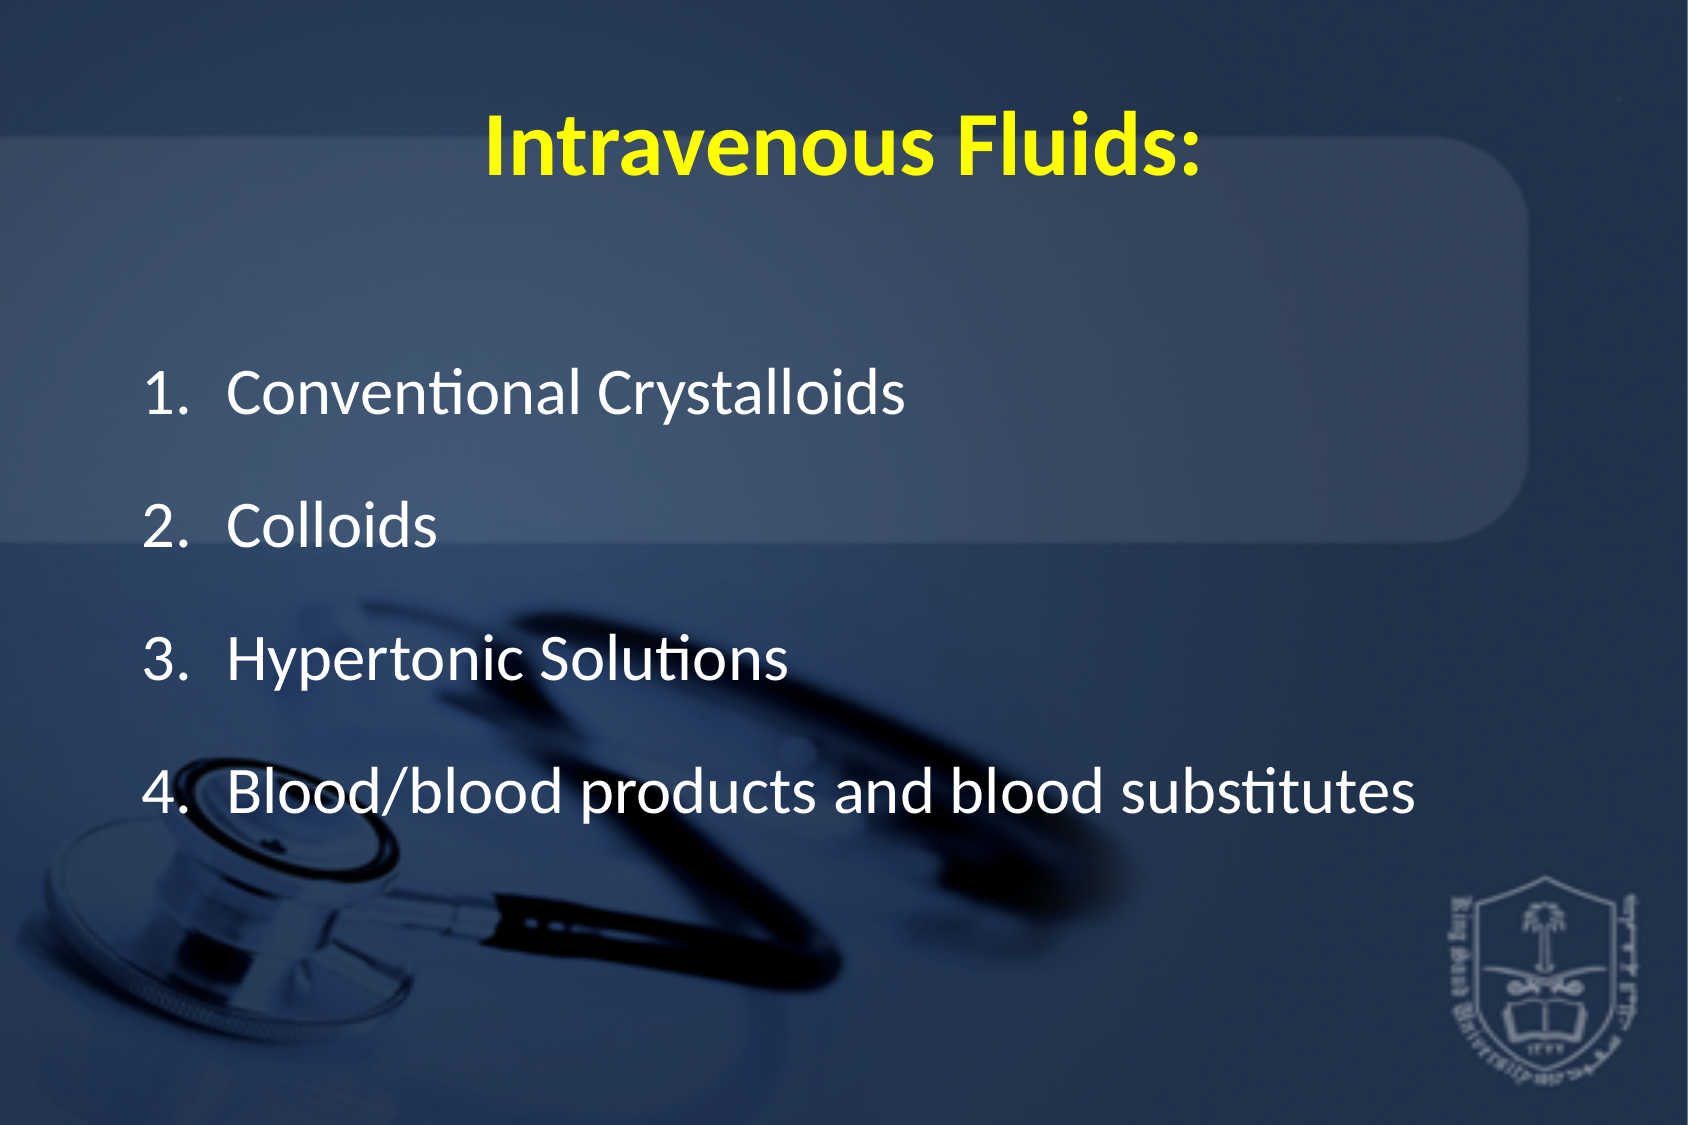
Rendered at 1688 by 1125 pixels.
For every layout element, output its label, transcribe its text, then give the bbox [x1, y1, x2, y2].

picture [0, 0, 1688, 1125]
title Intravenous Fluids: [84, 45, 1604, 233]
list Conventional Crystalloids Colloids Hypertonic Solutions Blood/blood products and blood substitutes [126, 299, 1561, 725]
